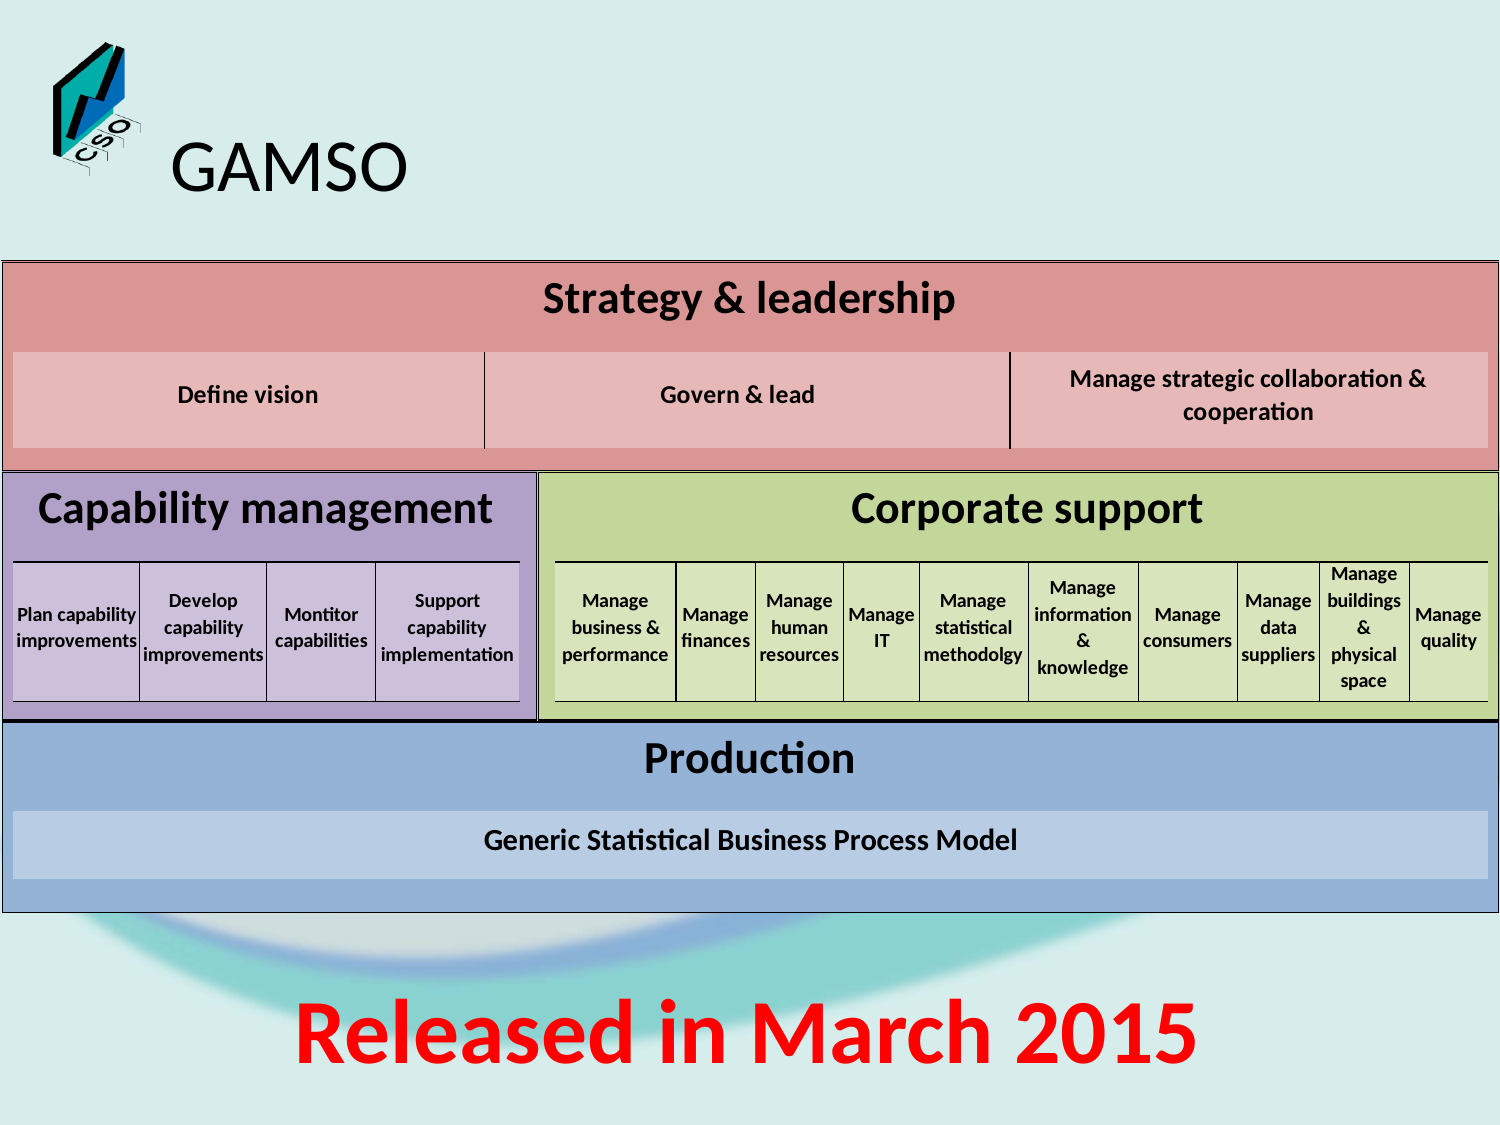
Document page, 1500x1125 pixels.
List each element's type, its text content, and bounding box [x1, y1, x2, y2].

title GAMSO [53, 73, 1216, 236]
text_box Released in March 2015 [279, 964, 1217, 1089]
picture [0, 0, 1500, 1125]
